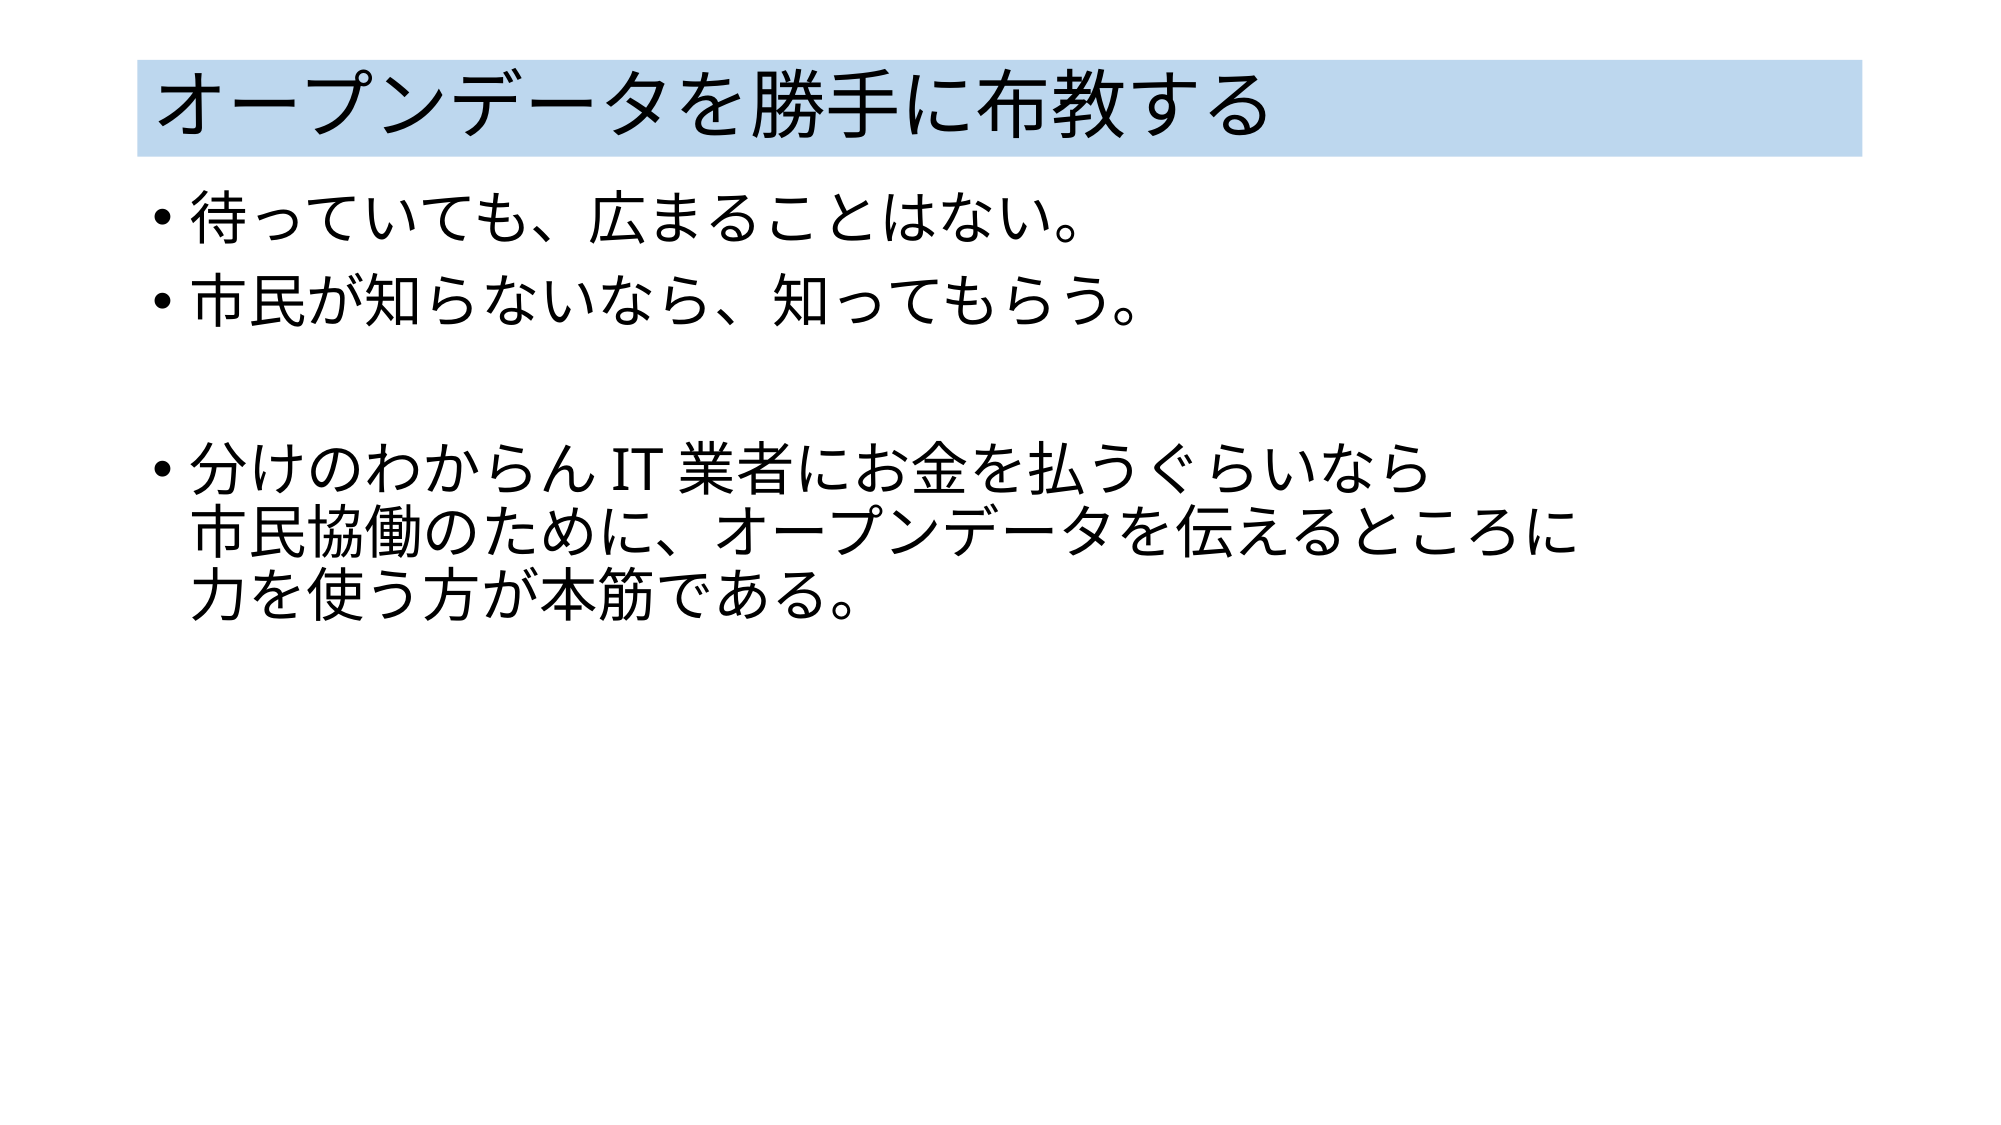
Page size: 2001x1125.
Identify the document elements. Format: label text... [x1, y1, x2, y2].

list 待っていても、広まることはない。 市民が知らないなら、知ってもらう。 分けのわからんIT業者にお金を払うぐらいなら 市民協働のために、オープンデータを伝えるところに 力を使う方が本筋である。 [137, 181, 1863, 1014]
title オープンデータを勝手に布教する [137, 59, 1863, 157]
